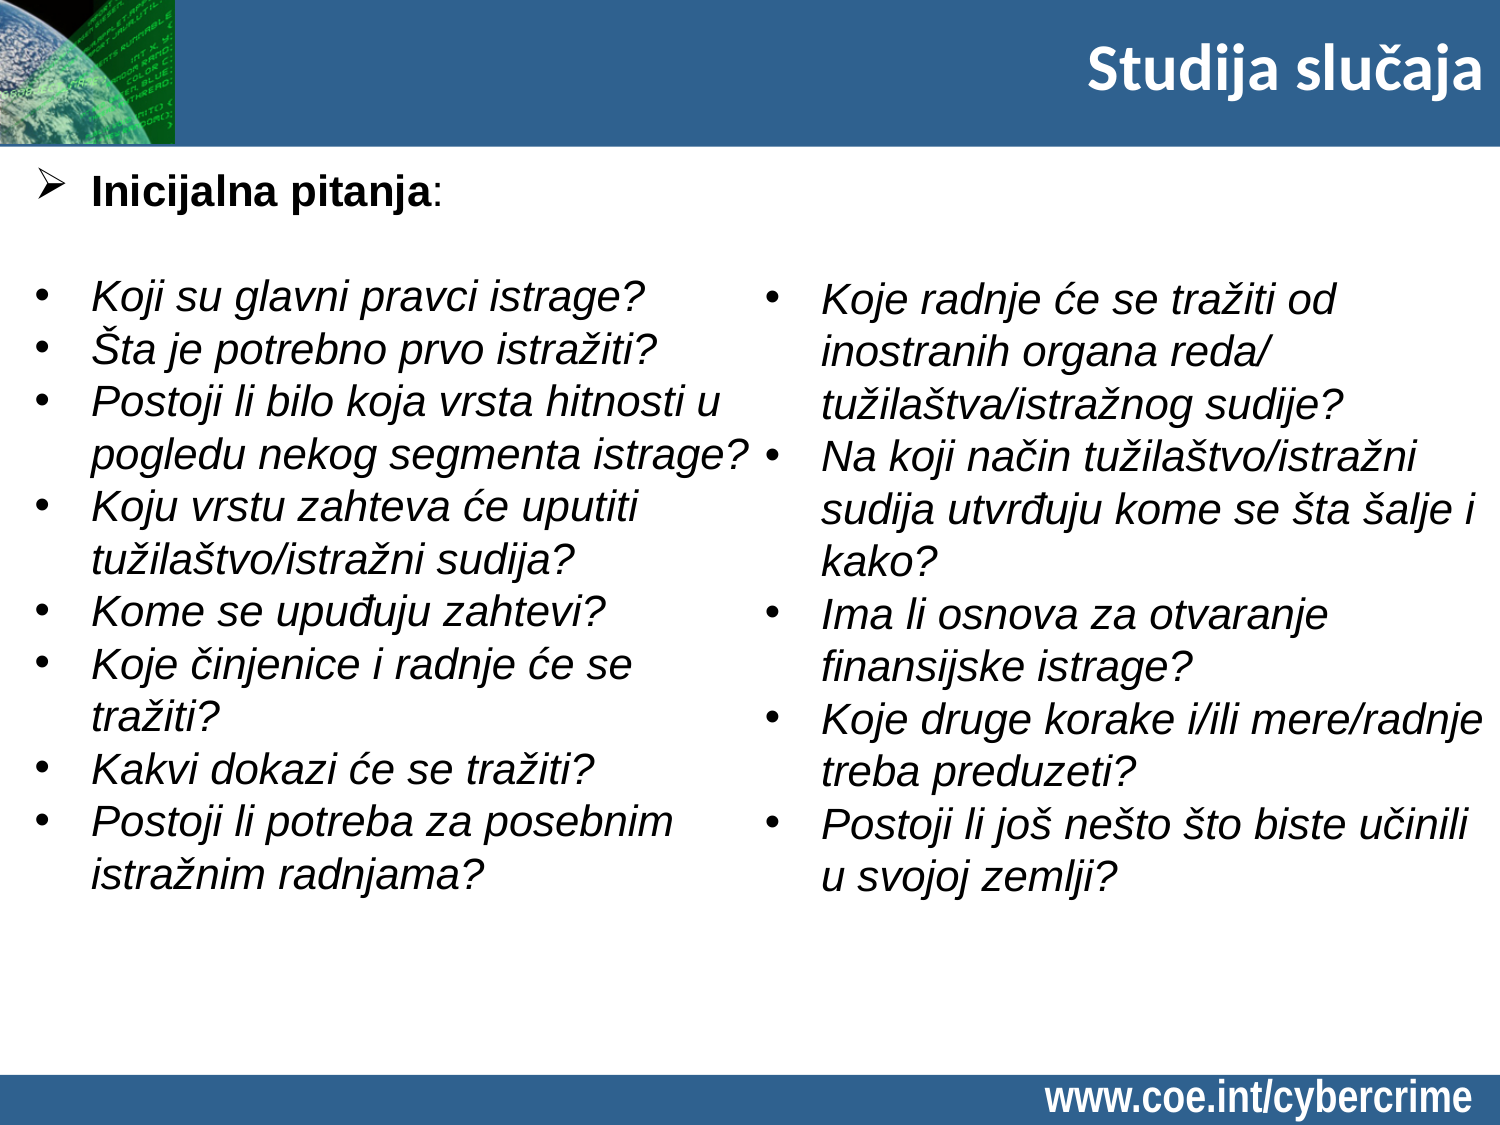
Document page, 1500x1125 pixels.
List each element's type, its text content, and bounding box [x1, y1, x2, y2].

picture [0, 0, 175, 144]
text_box Studija slučaja [177, 0, 1500, 149]
text_box Koje radnje će se tražiti od inostranih organa reda/ tužilaštva/istražnog sudije? Na koji način tužilaštvo/istražni sudija utvrđuju kome se šta šalje i kako? Ima li osnova za otvaranje finansijske istrage? Koje druge korake i/ili mere/radnje treba preduzeti? Postoji li još nešto što biste učinili u svojoj zemlji? [749, 263, 1500, 908]
text_box www.coe.int/cybercrime [1030, 1059, 1500, 1125]
text_box Inicijalna pitanja: Koji su glavni pravci istrage? Šta je potrebno prvo istražiti? Postoji li bilo koja vrsta hitnosti u pogledu nekog segmenta istrage? Koju vrstu zahteva će uputiti tužilaštvo/istražni sudija? Kome se upuđuju zahtevi? Koje činjenice i radnje će se tražiti? Kakvi dokazi će se tražiti? Postoji li potreba za posebnim istražnim radnjama? [19, 155, 770, 906]
text_box [0, 1073, 1030, 1125]
